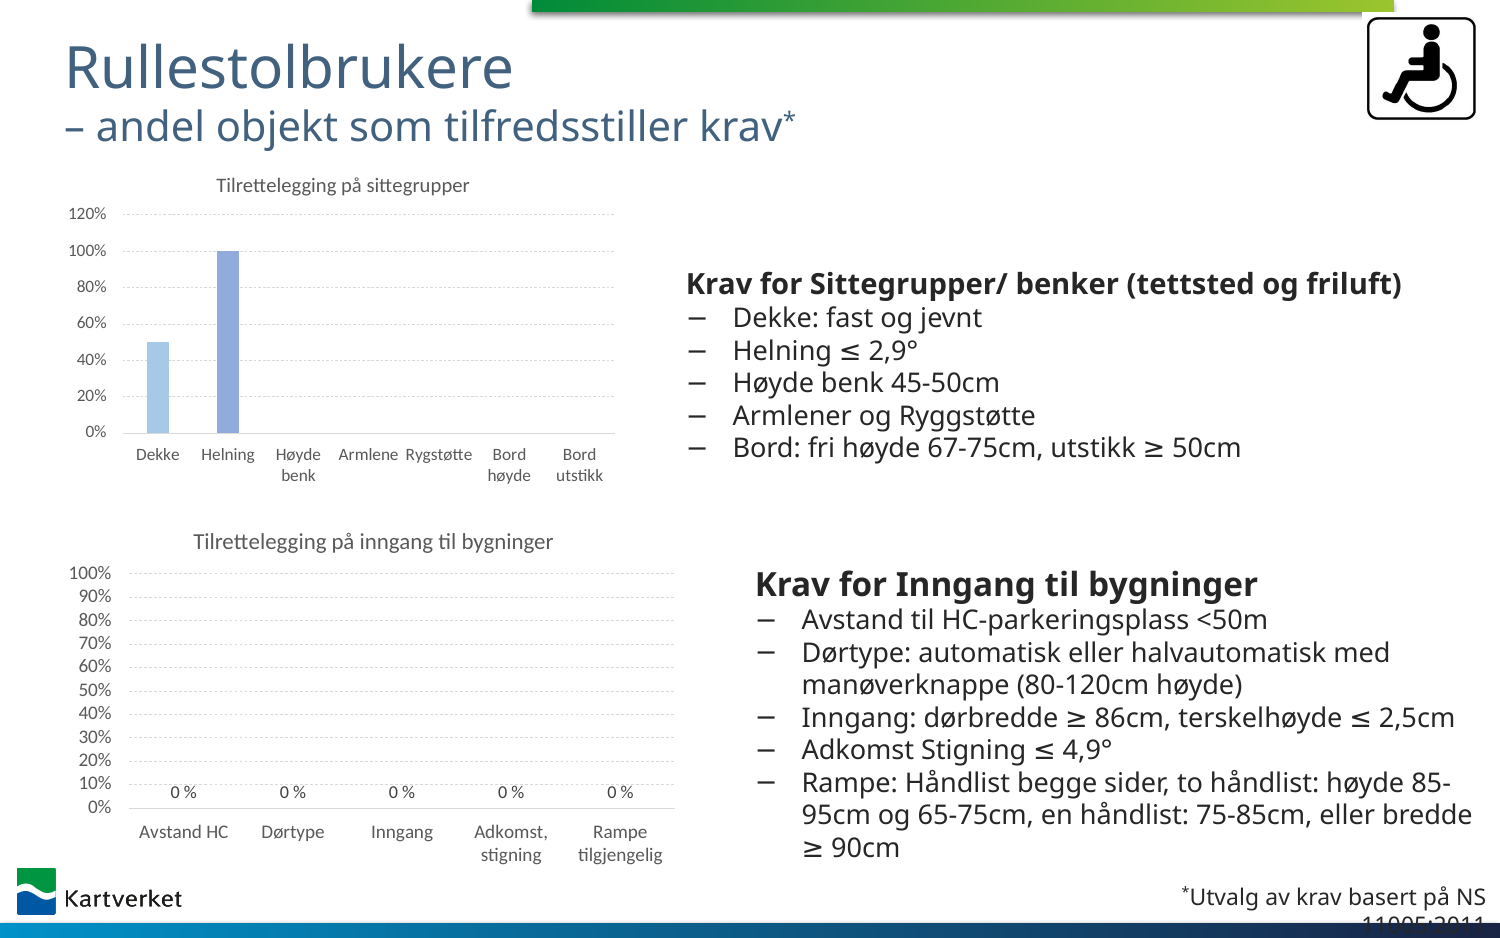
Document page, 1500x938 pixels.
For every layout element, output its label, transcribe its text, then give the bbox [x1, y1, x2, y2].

text_box Rullestolbrukere – andel objekt som tilfredsstiller krav* [49, 25, 1431, 158]
text_box *Utvalg av krav basert på NS 11005:2011 [1068, 873, 1500, 938]
picture [62, 520, 686, 874]
picture [1362, 12, 1481, 126]
picture [62, 166, 625, 492]
text_box Krav for Sittegrupper/ benker (tettsted og friluft) Dekke: fast og jevnt Helning ≤ 2,9° Høyde benk 45-50cm Armlener og Ryggstøtte Bord: fri høyde 67-75cm, utstikk ≥ 50cm [670, 258, 1418, 471]
text_box Krav for Inngang til bygninger Avstand til HC-parkeringsplass <50m Dørtype: automatisk eller halvautomatisk med manøverknappe (80-120cm høyde) Inngang: dørbredde ≥ 86cm, terskelhøyde ≤ 2,5cm Adkomst Stigning ≤ 4,9° Rampe: Håndlist begge sider, to håndlist: høyde 85-95cm og 65-75cm, en håndlist: 75-85cm, eller bredde ≥ 90cm [740, 555, 1491, 870]
